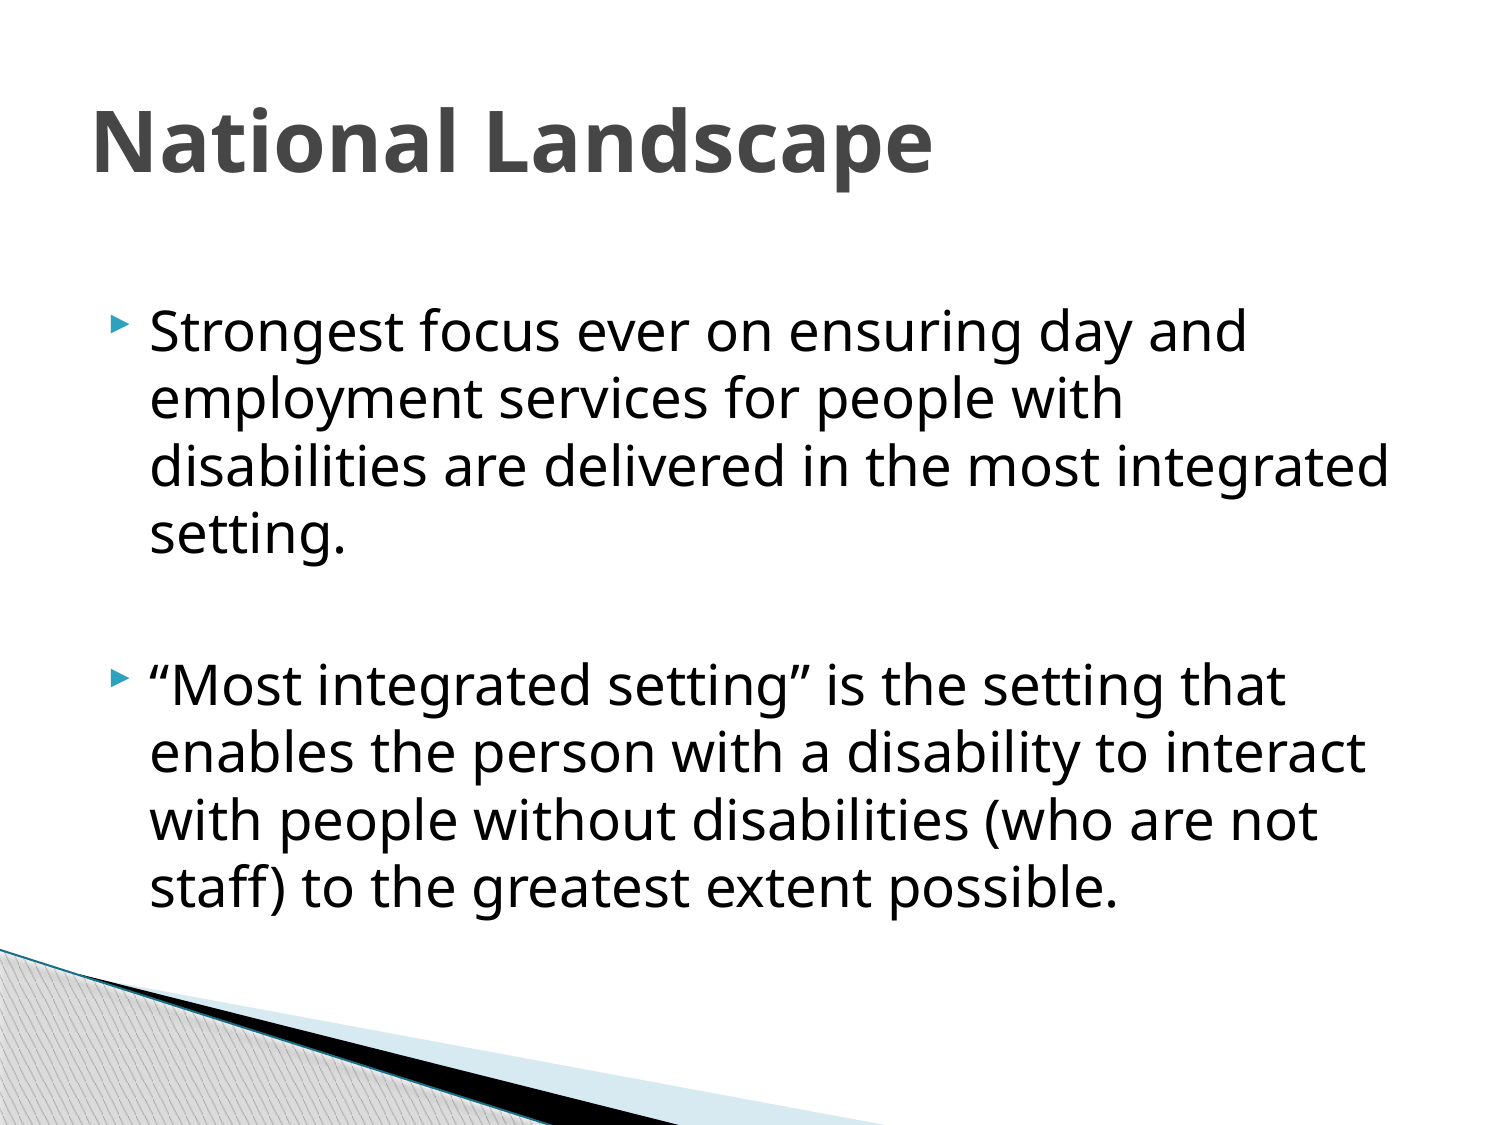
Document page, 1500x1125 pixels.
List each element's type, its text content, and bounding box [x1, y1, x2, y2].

list Strongest focus ever on ensuring day and employment services for people with disabilities are delivered in the most integrated setting. “Most integrated setting” is the setting that enables the person with a disability to interact with people without disabilities (who are not staff) to the greatest extent possible. [75, 287, 1425, 986]
title National Landscape [75, 45, 1425, 233]
